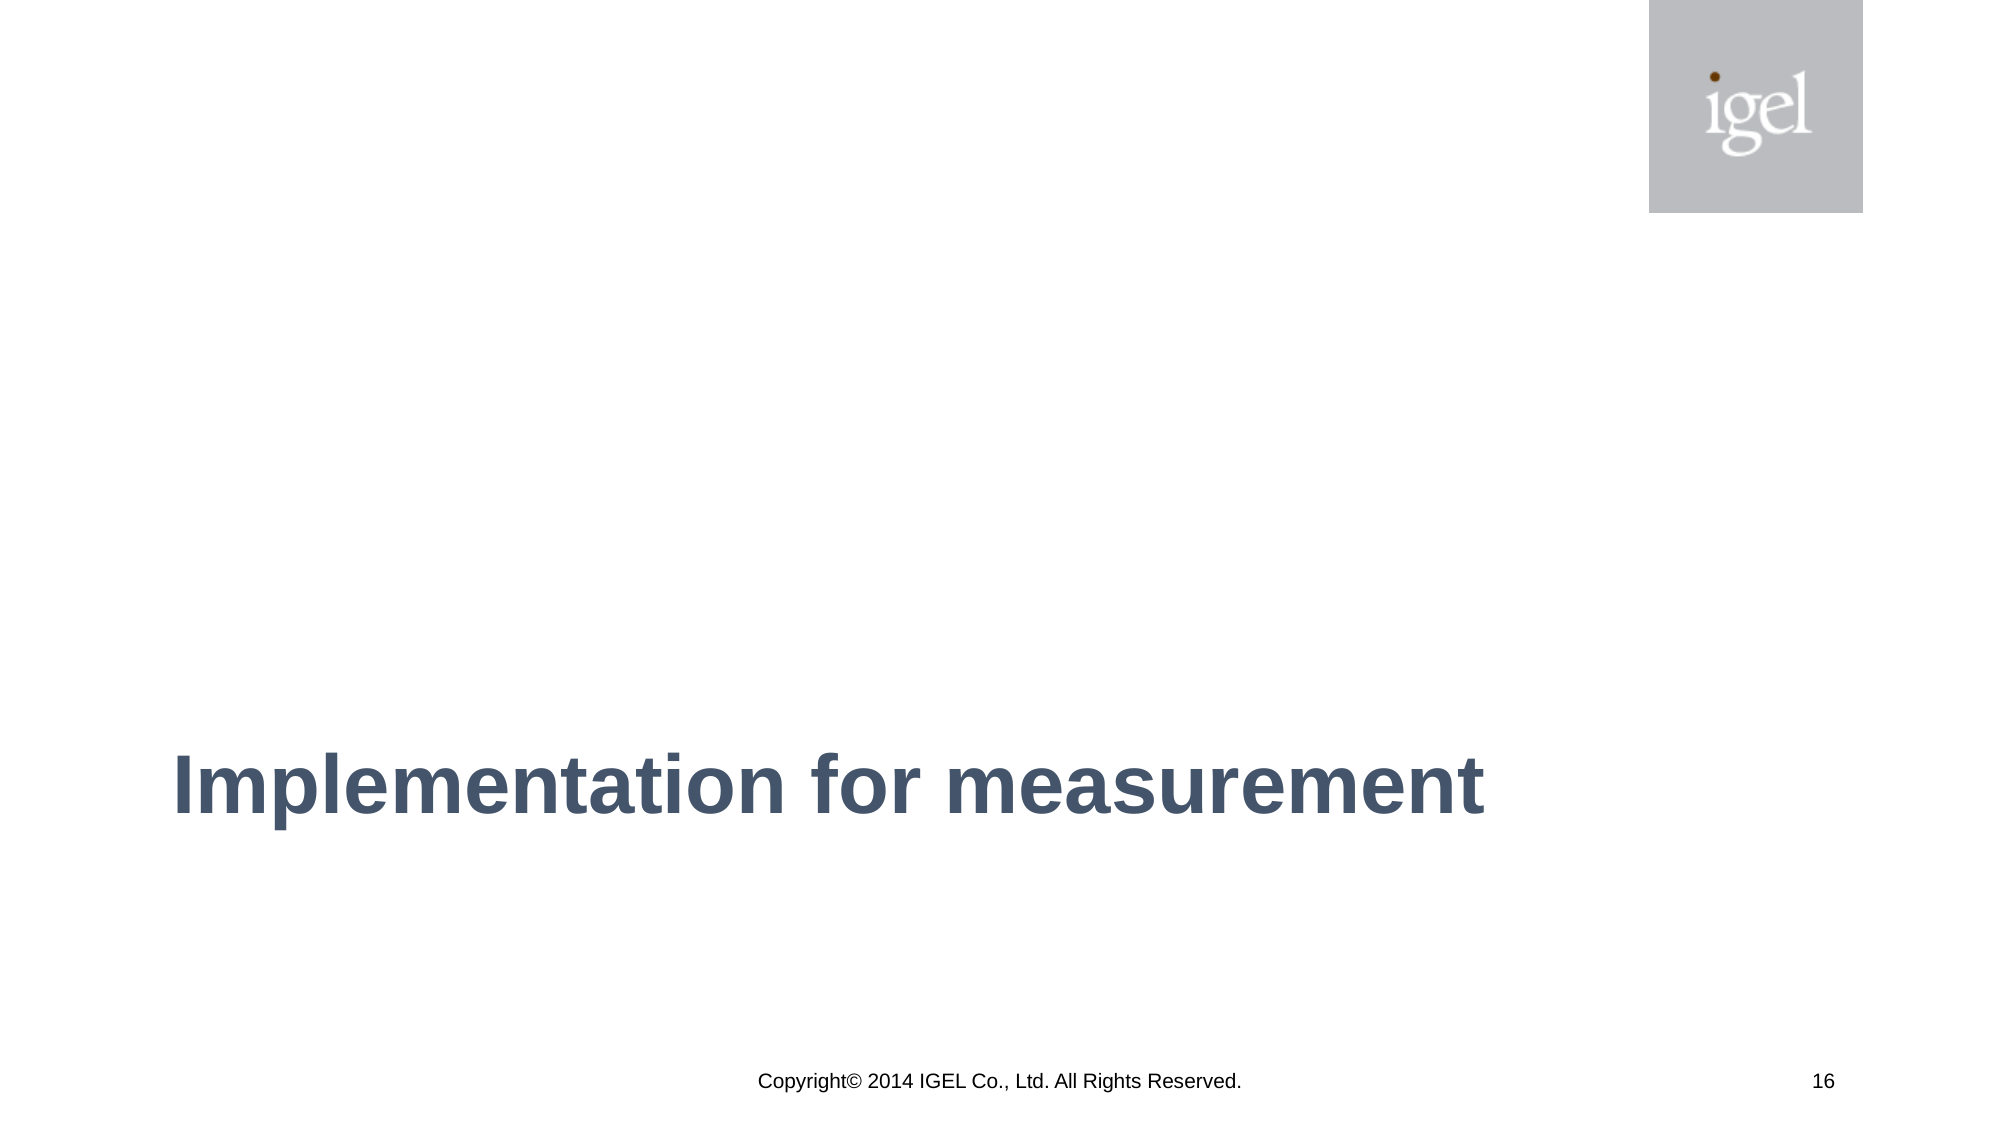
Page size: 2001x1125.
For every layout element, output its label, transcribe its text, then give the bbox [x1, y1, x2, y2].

footer Copyright© 2014 IGEL Co., Ltd. All Rights Reserved. [574, 1058, 1426, 1101]
title Implementation for measurement [157, 722, 1859, 947]
picture [1649, 0, 1863, 213]
slide_number 15 [1433, 1058, 1851, 1101]
